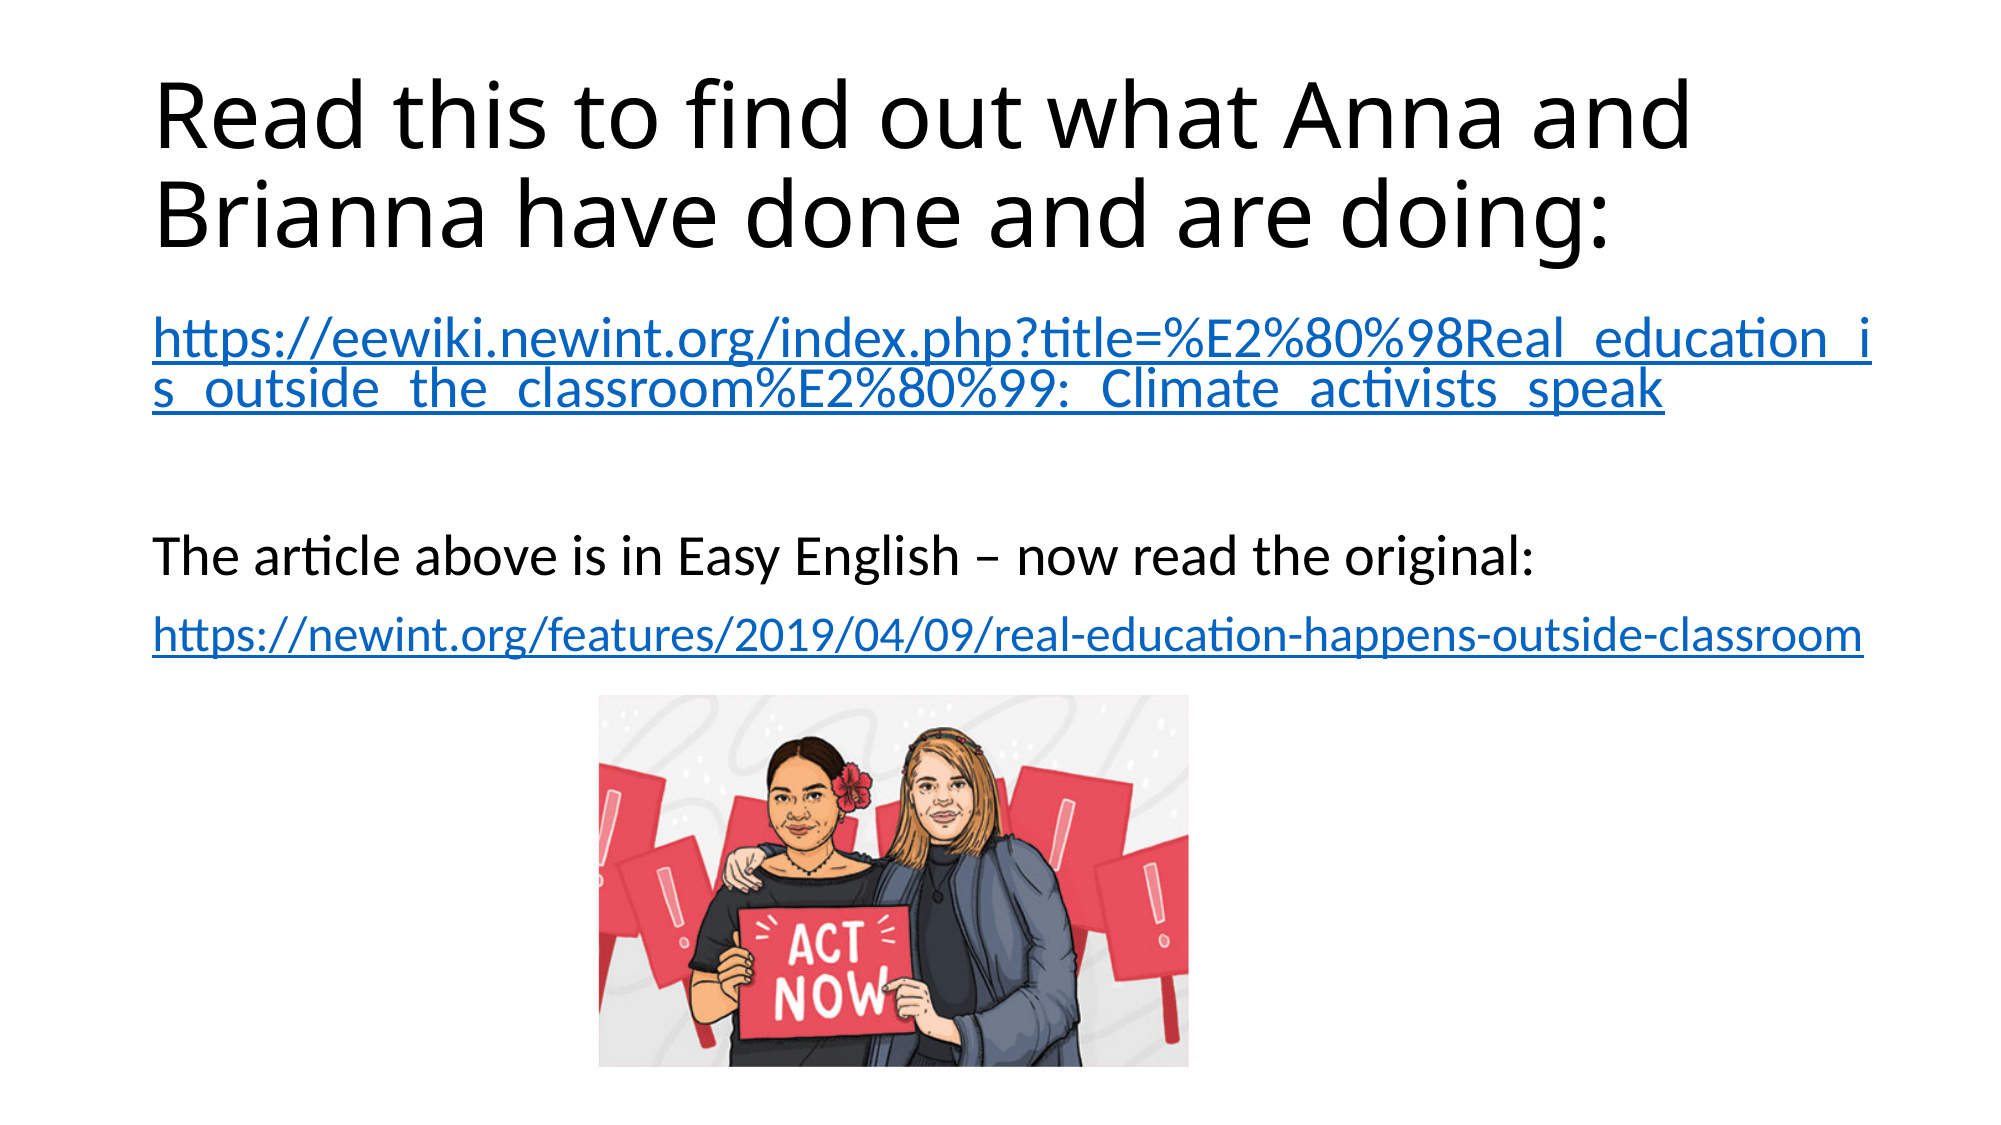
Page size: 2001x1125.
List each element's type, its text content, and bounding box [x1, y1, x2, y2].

list https://eewiki.newint.org/index.php?title=%E2%80%98Real_education_is_outside_the_classroom%E2%80%99:_Climate_activists_speak The article above is in Easy English – now read the original: https://newint.org/features/2019/04/09/real-education-happens-outside-classroom [137, 299, 1899, 1014]
title Read this to find out what Anna and Brianna have done and are doing: [137, 59, 1863, 278]
picture [49, 695, 1740, 1125]
